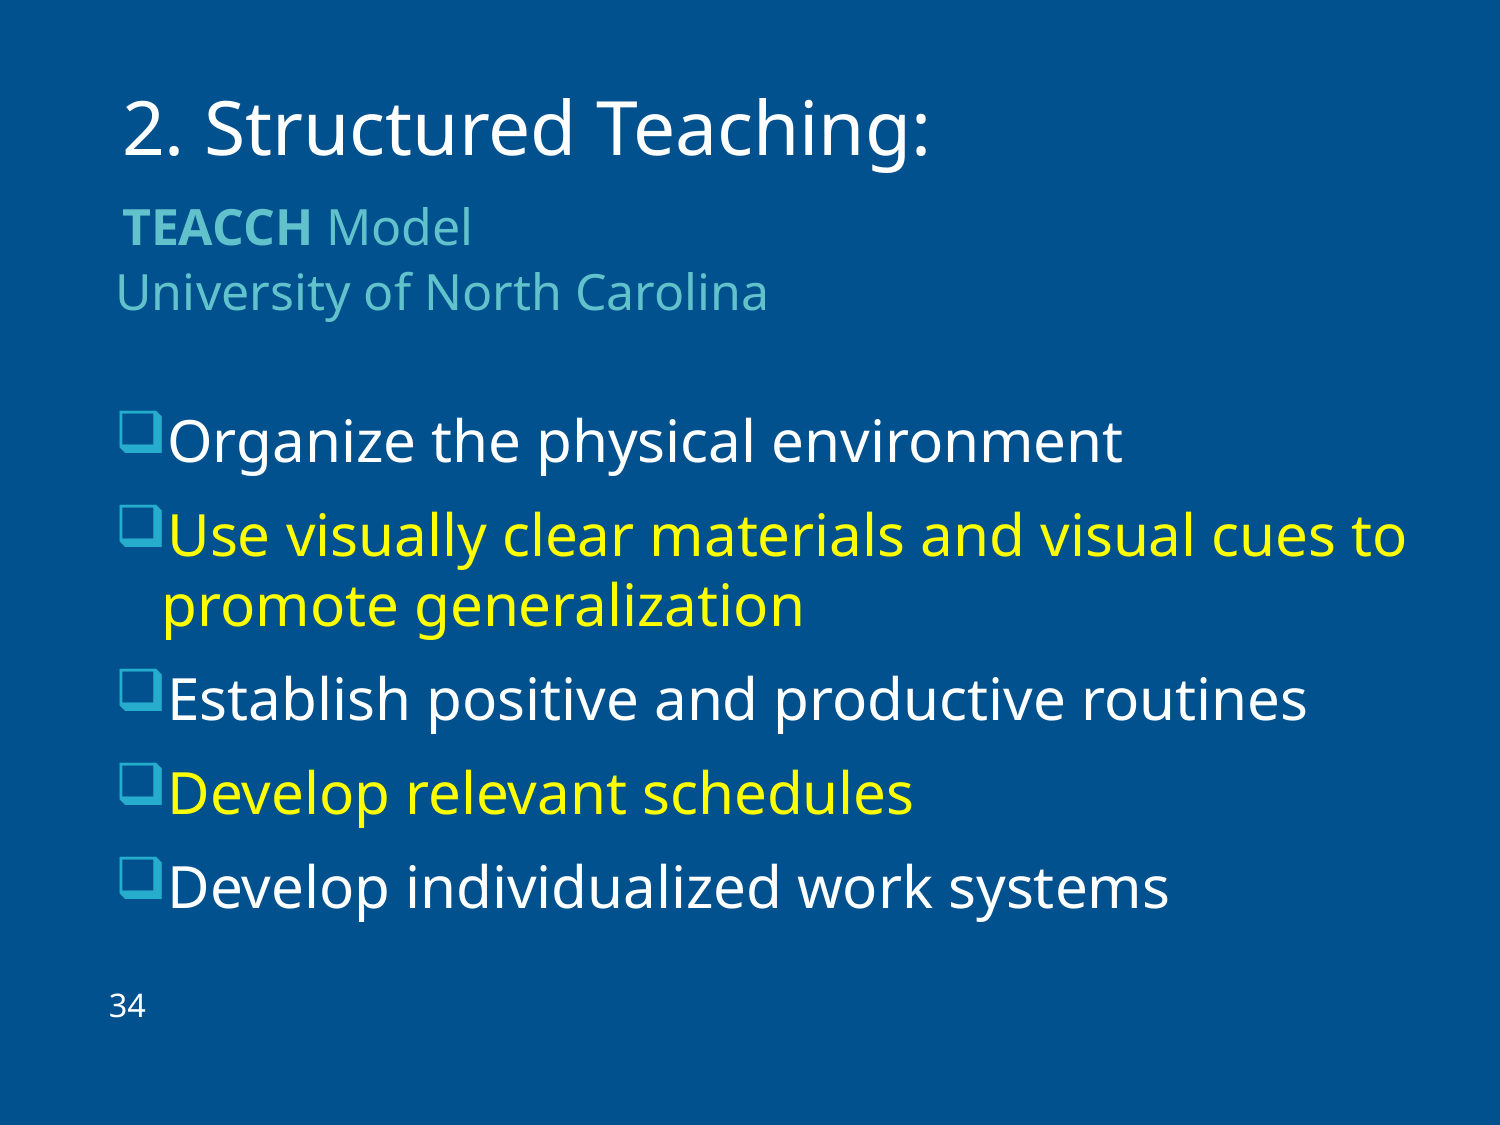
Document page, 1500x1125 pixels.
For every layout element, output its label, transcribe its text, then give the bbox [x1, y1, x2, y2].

title 2. Structured Teaching: TEACCH Model University of North Carolina [87, 125, 1269, 277]
slide_number 34 [93, 976, 194, 1037]
list Organize the physical environment Use visually clear materials and visual cues to promote generalization Establish positive and productive routines Develop relevant schedules Develop individualized work systems [24, 324, 1463, 1000]
